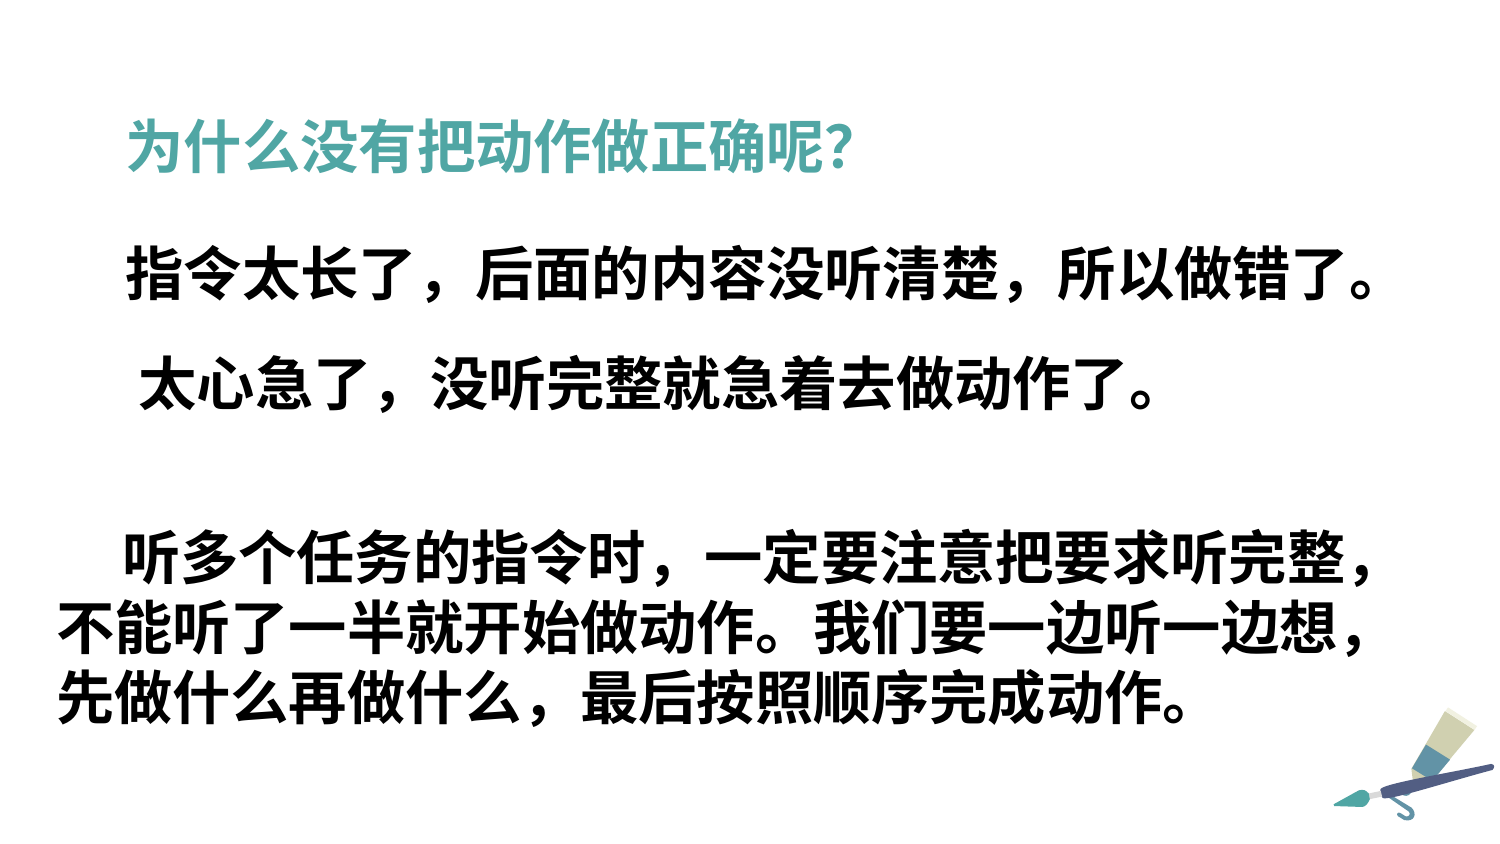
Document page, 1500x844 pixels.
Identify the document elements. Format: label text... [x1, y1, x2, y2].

text_box 为什么没有把动作做正确呢？ [111, 67, 1412, 188]
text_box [1358, 708, 1481, 844]
text_box 指令太长了，后面的内容没听清楚，所以做错了。 [111, 229, 1412, 315]
text_box 听多个任务的指令时，一定要注意把要求听完整，不能听了一半就开始做动作。我们要一边听一边想，先做什么再做什么，最后按照顺序完成动作。 [41, 513, 1395, 739]
text_box 太心急了，没听完整就急着去做动作了。 [123, 339, 1353, 424]
